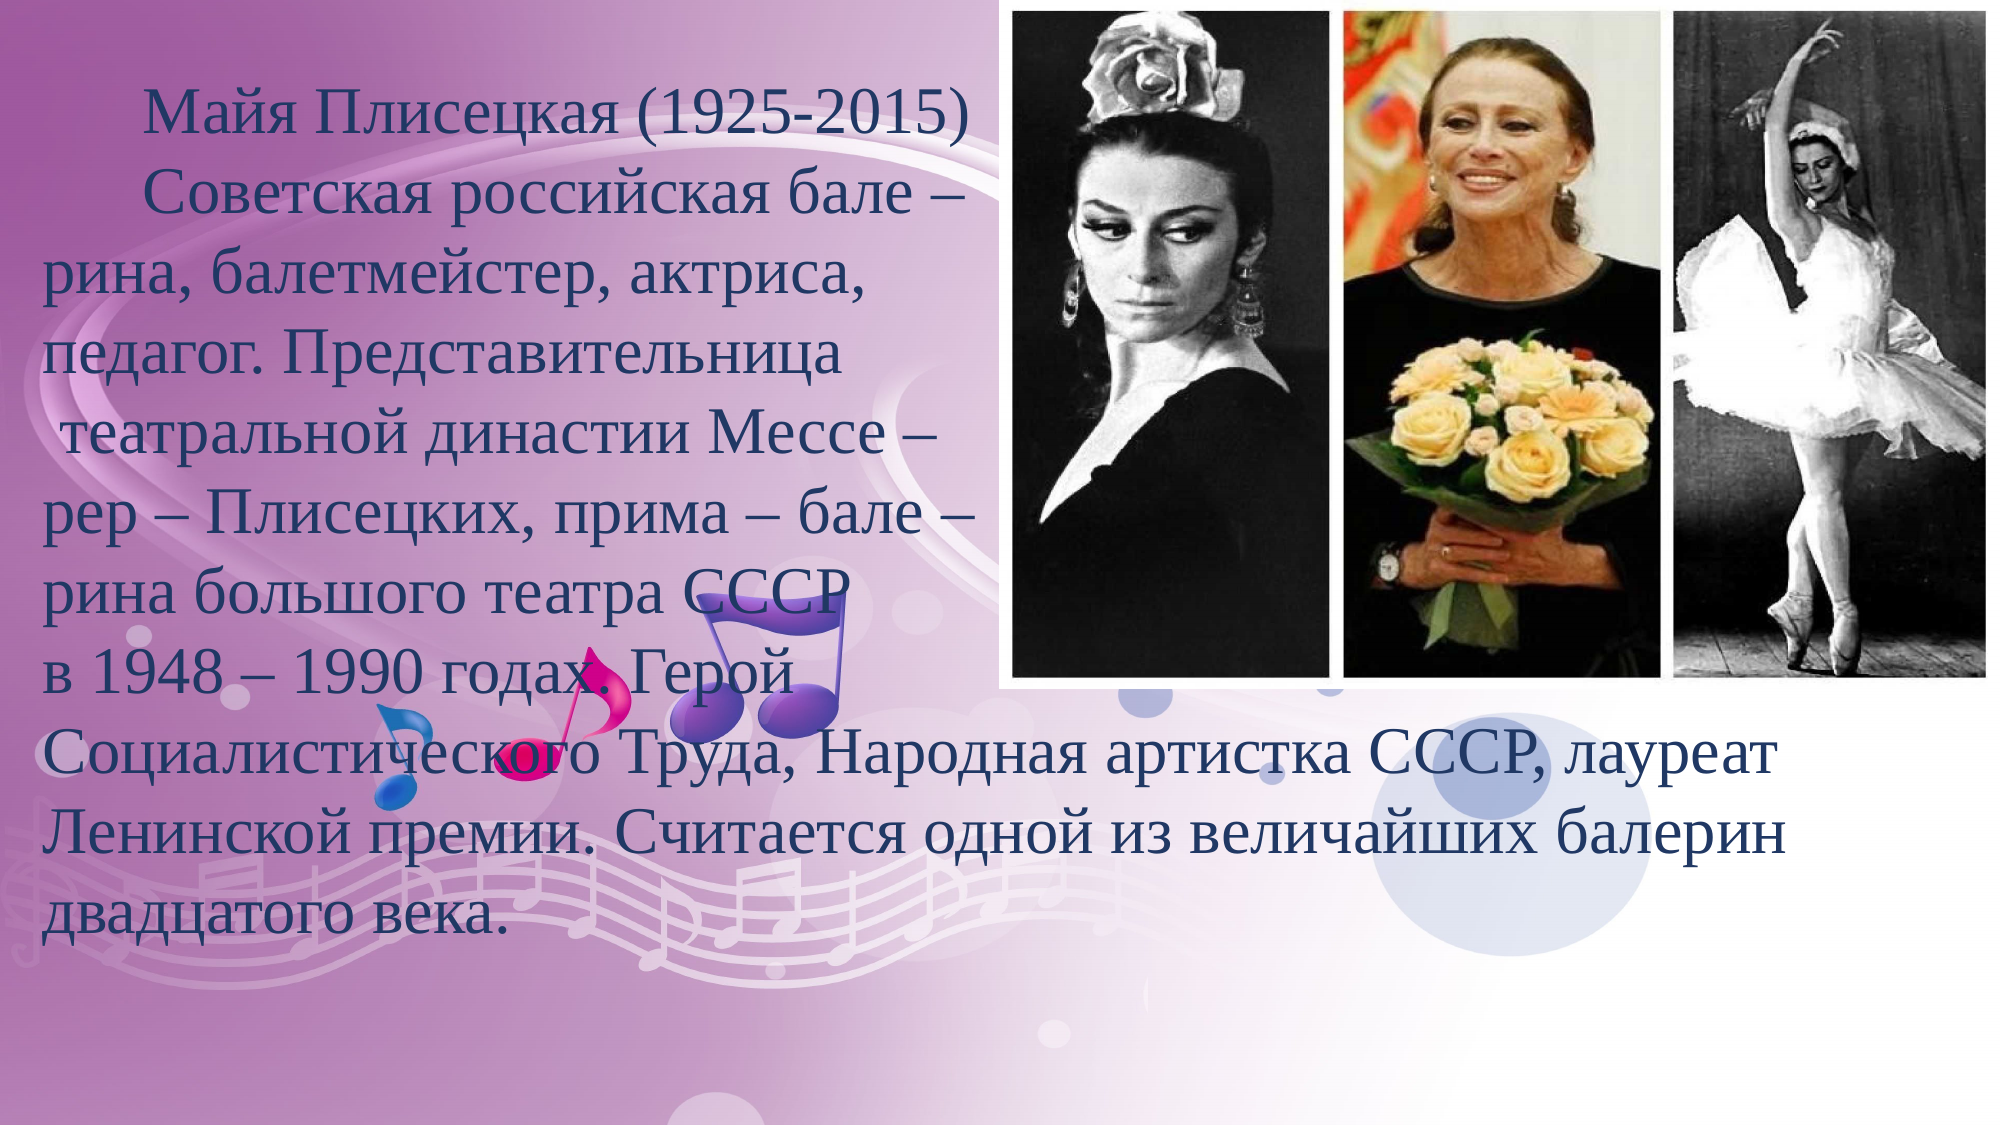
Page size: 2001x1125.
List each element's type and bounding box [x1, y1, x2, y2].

picture [999, 0, 2000, 689]
list [0, 0, 2000, 1125]
